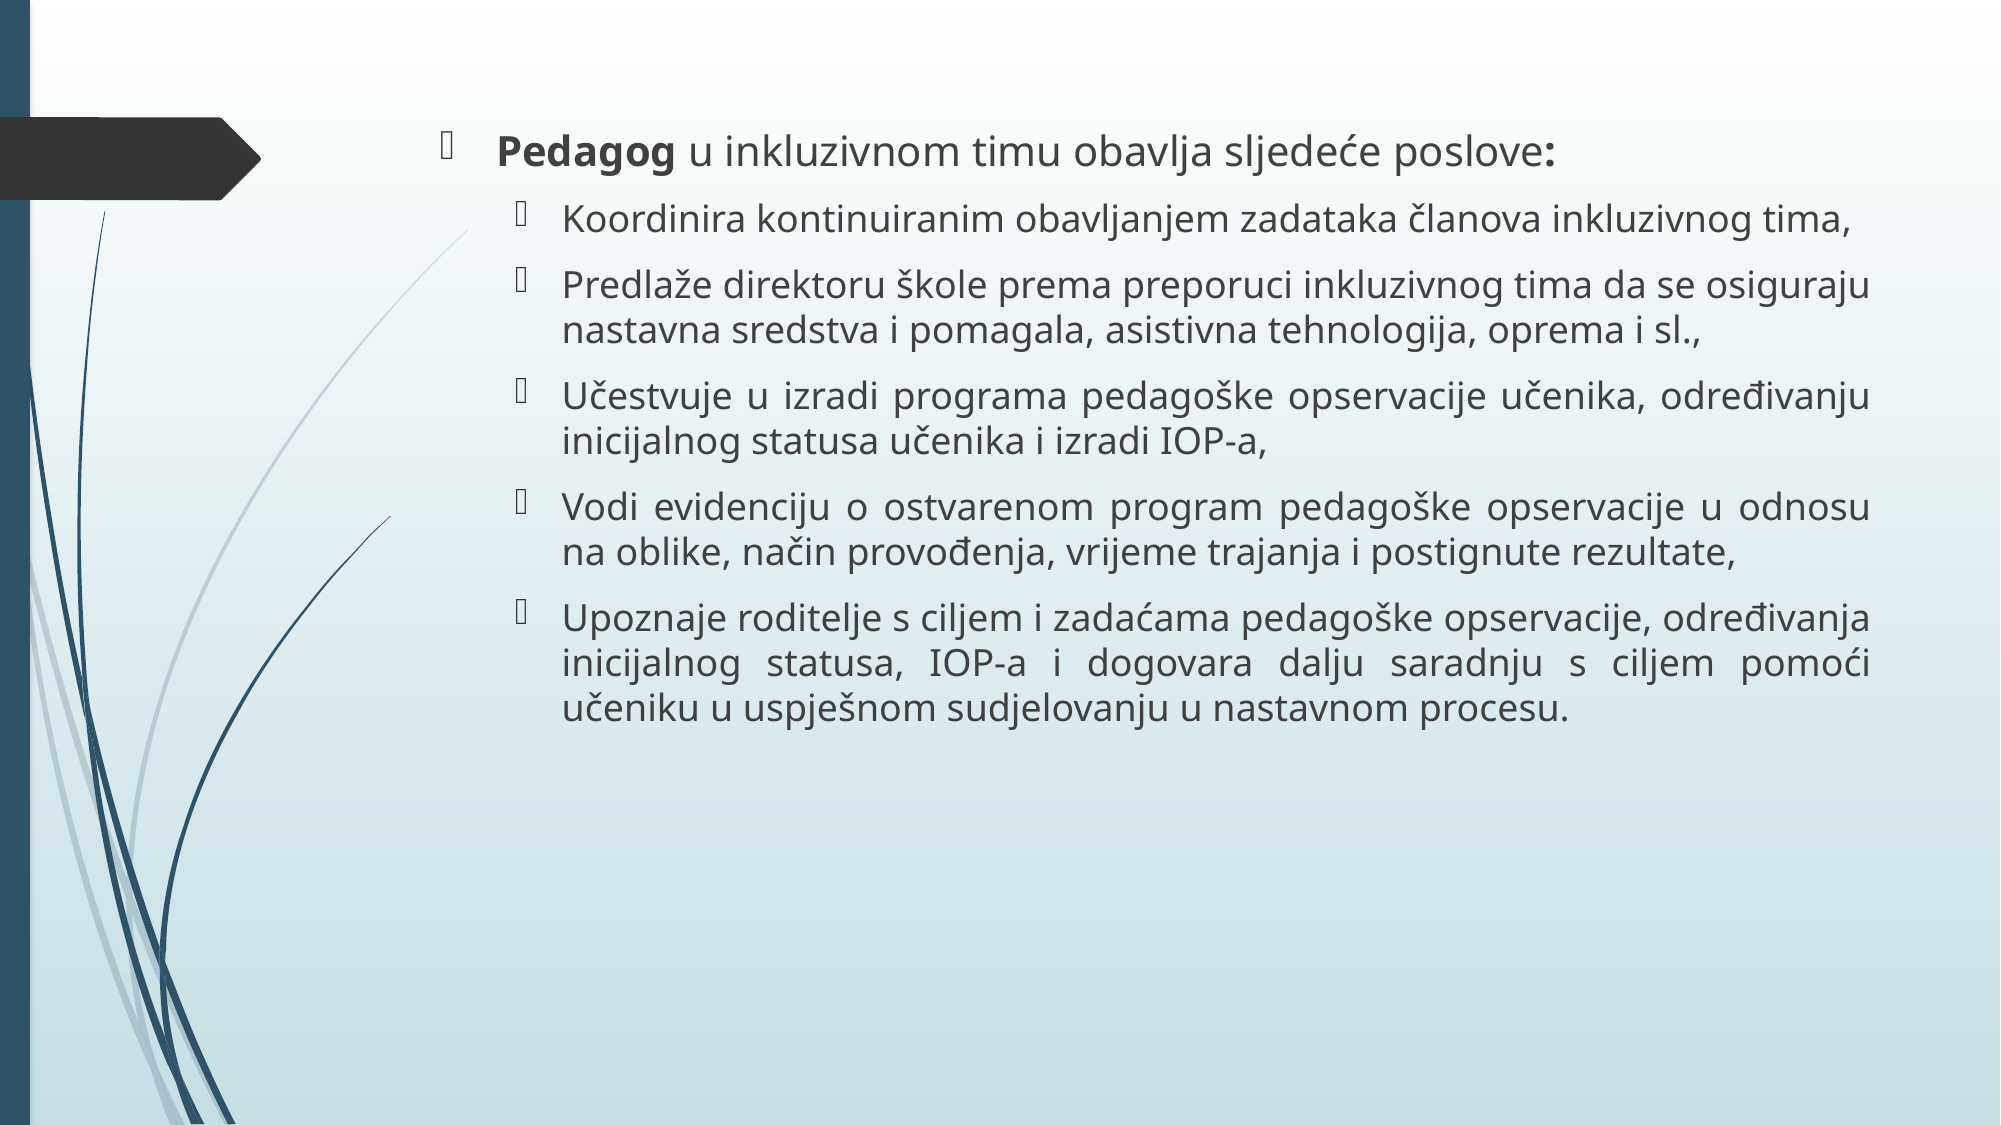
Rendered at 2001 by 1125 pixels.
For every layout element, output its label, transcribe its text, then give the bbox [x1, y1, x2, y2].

list Pedagog u inkluzivnom timu obavlja sljedeće poslove: Koordinira kontinuiranim obavljanjem zadataka članova inkluzivnog tima, Predlaže direktoru škole prema preporuci inkluzivnog tima da se osiguraju nastavna sredstva i pomagala, asistivna tehnologija, oprema i sl., Učestvuje u izradi programa pedagoške opservacije učenika, određivanju inicijalnog statusa učenika i izradi IOP-a, Vodi evidenciju o ostvarenom program pedagoške opservacije u odnosu na oblike, način provođenja, vrijeme trajanja i postignute rezultate, Upoznaje roditelje s ciljem i zadaćama pedagoške opservacije, određivanja inicijalnog statusa, IOP-a i dogovara dalju saradnju s ciljem pomoći učeniku u uspješnom sudjelovanju u nastavnom procesu. [424, 116, 1888, 970]
